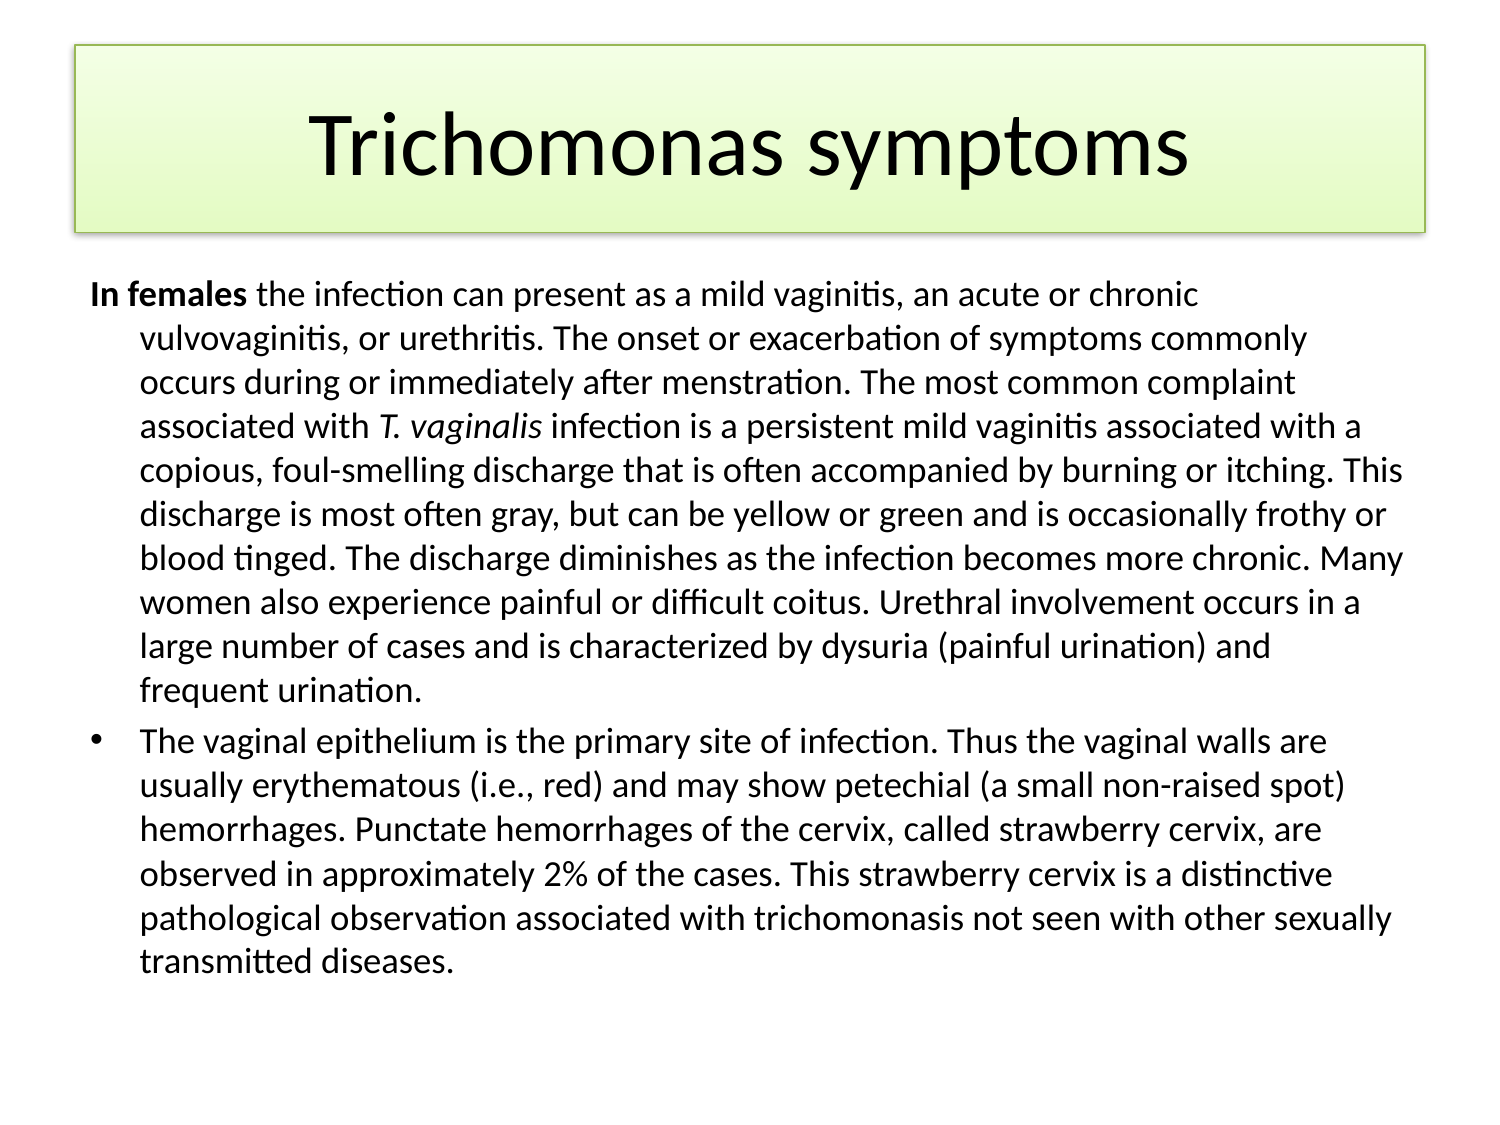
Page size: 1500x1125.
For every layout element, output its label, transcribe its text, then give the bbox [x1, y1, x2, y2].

title Trichomonas symptoms [74, 44, 1426, 233]
list In females the infection can present as a mild vaginitis, an acute or chronic vulvovaginitis, or urethritis. The onset or exacerbation of symptoms commonly occurs during or immediately after menstration. The most common complaint associated with T. vaginalis infection is a persistent mild vaginitis associated with a copious, foul-smelling discharge that is often accompanied by burning or itching. This discharge is most often gray, but can be yellow or green and is occasionally frothy or blood tinged. The discharge diminishes as the infection becomes more chronic. Many women also experience painful or difficult coitus. Urethral involvement occurs in a large number of cases and is characterized by dysuria (painful urination) and frequent urination. The vaginal epithelium is the primary site of infection. Thus the vaginal walls are usually erythematous (i.e., red) and may show petechial (a small non-raised spot) hemorrhages. Punctate hemorrhages of the cervix, called strawberry cervix, are observed in approximately 2% of the cases. This strawberry cervix is a distinctive pathological observation associated with trichomonasis not seen with other sexually transmitted diseases. [75, 262, 1425, 1005]
